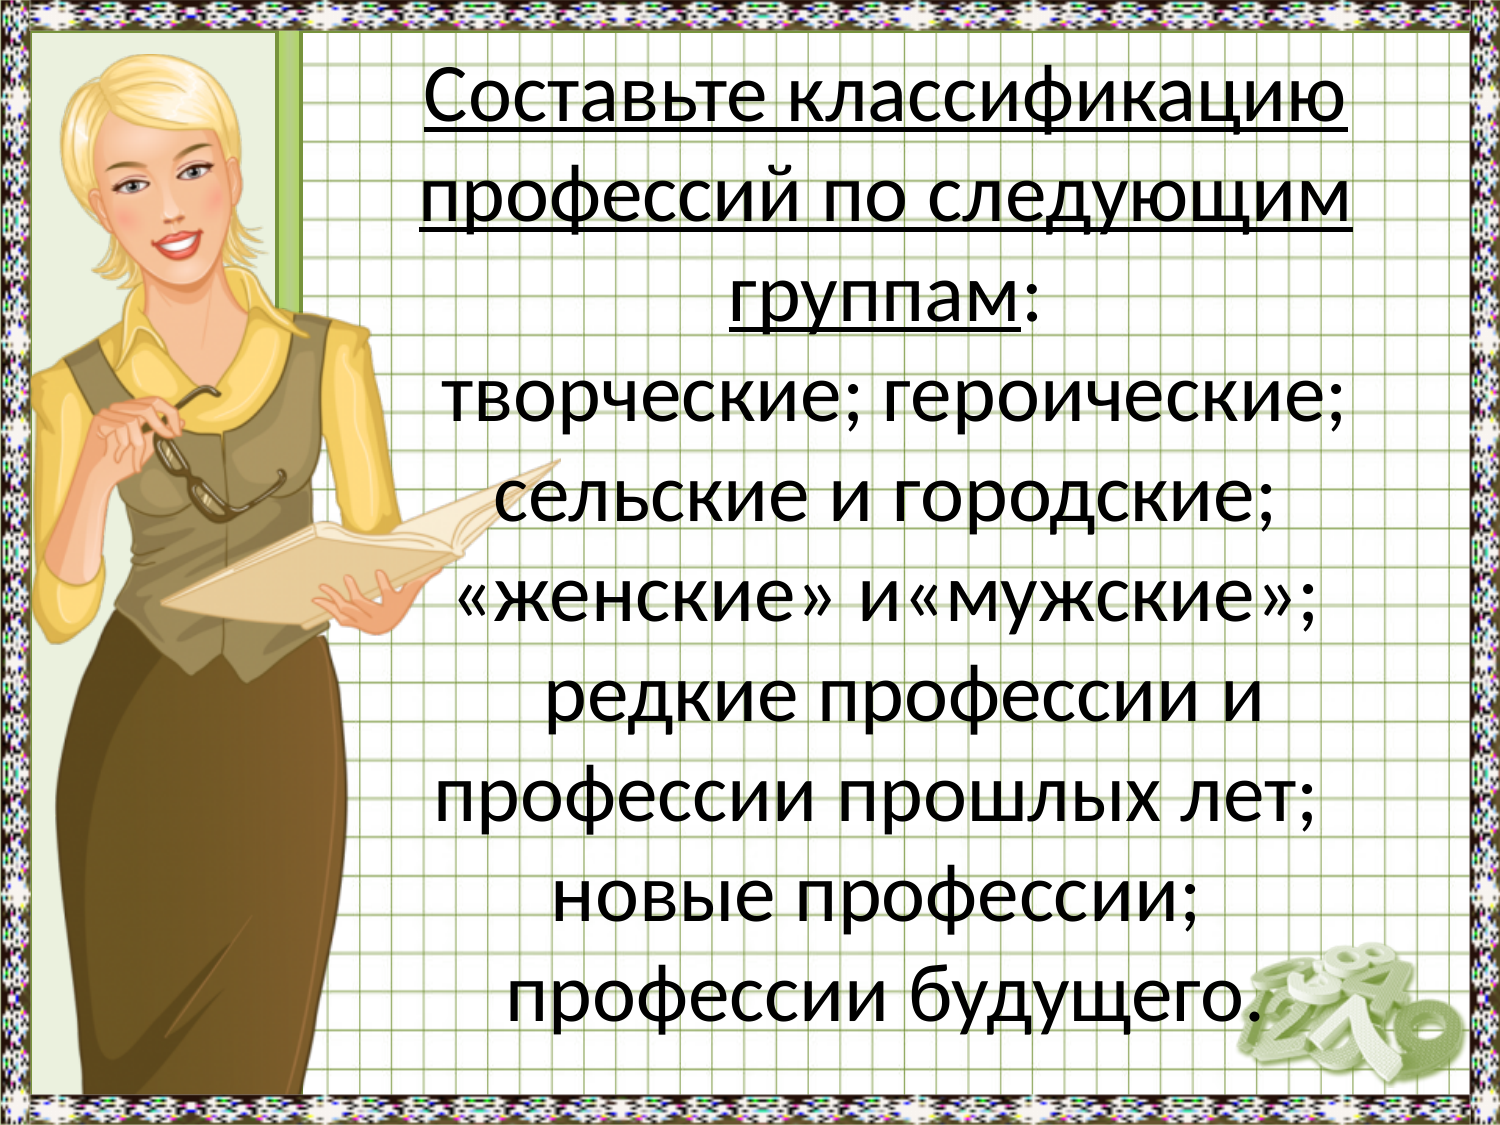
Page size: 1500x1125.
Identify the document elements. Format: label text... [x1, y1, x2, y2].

title Составьте классификацию профессий по следующим группам: творческие; героические; сельские и городские; «женские» и«мужские»; редкие профессии и профессии прошлых лет; новые профессии; профессии будущего. [301, 42, 1469, 233]
picture [0, 0, 1500, 1125]
